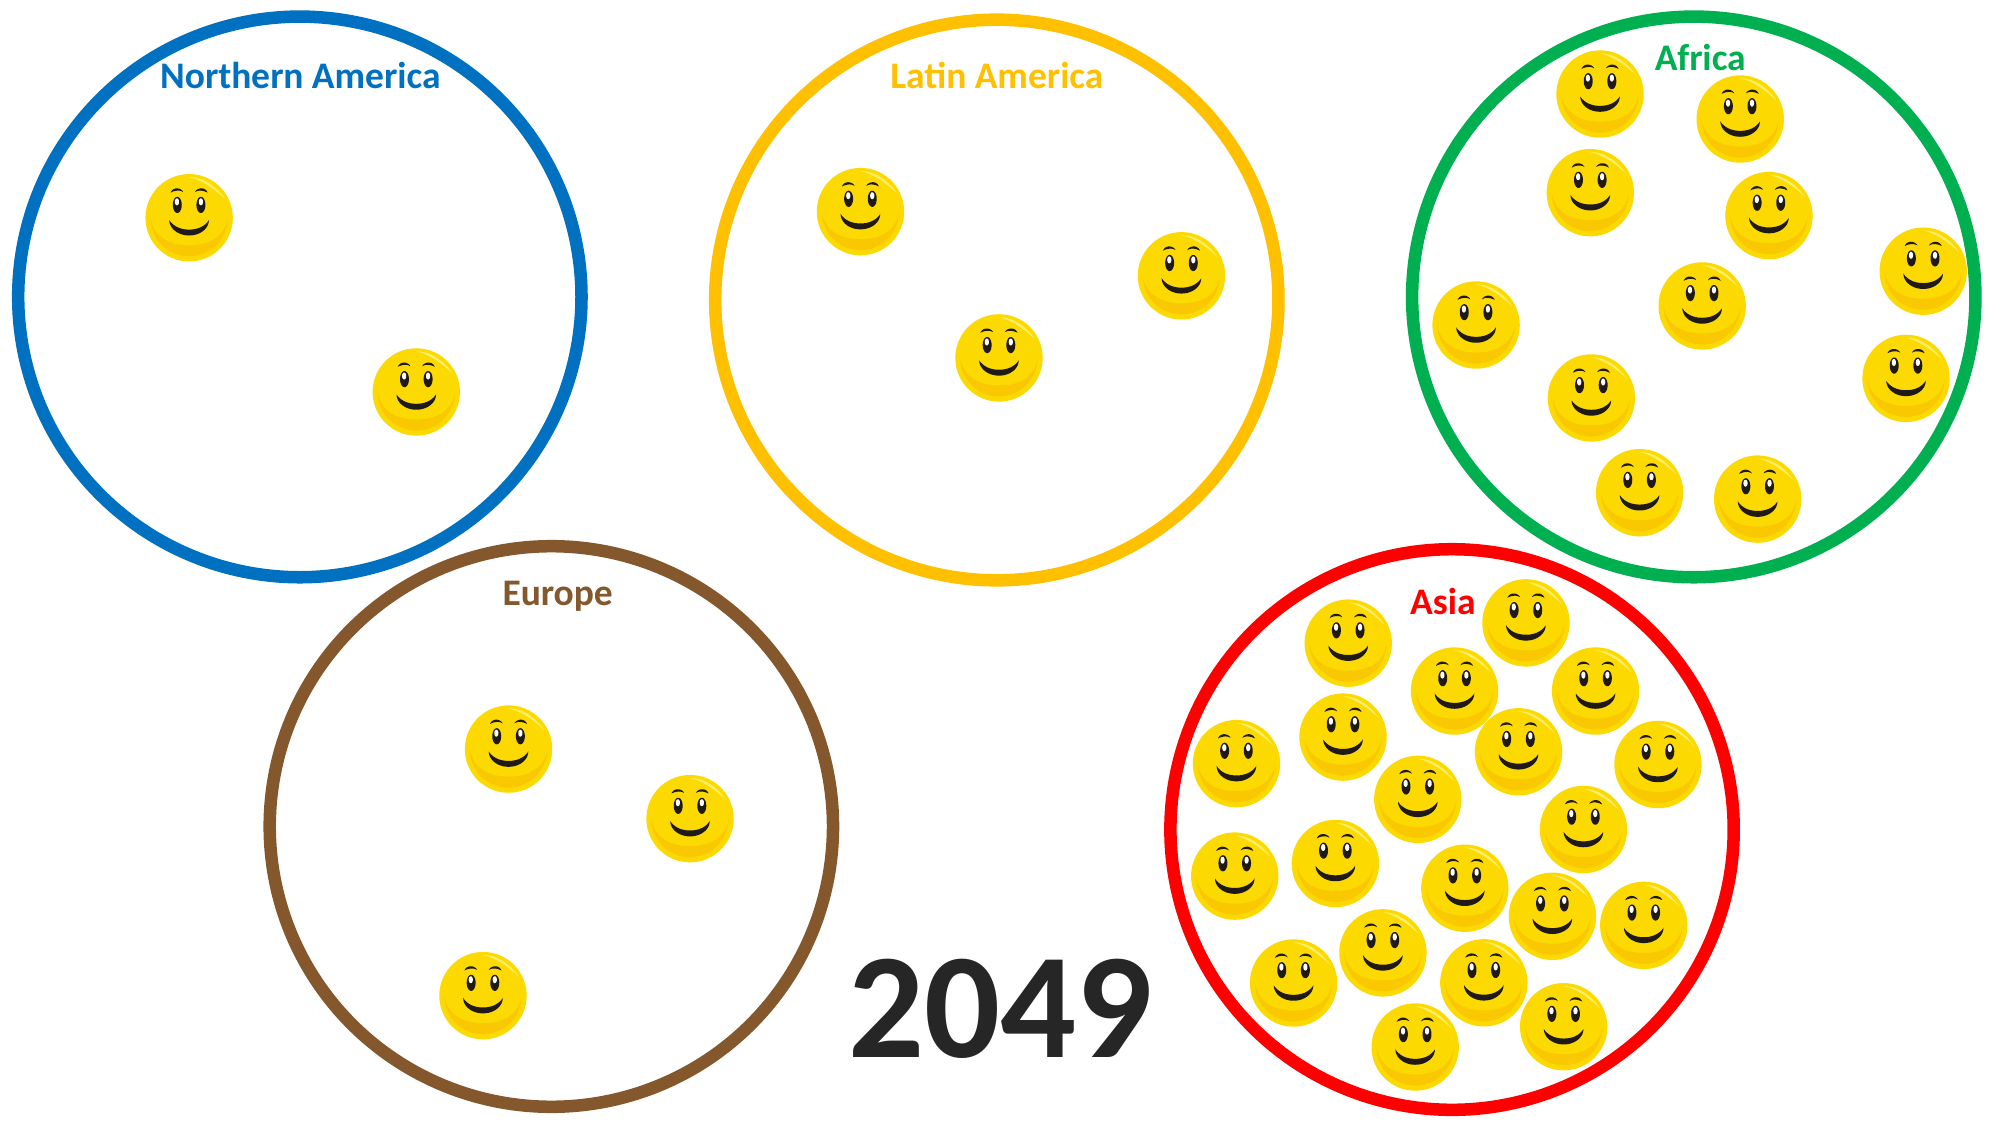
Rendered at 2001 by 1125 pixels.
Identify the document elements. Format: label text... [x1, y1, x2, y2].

picture [372, 348, 460, 436]
text_box [178, 15, 422, 43]
text_box [1558, 15, 1767, 50]
picture [1658, 262, 1746, 350]
picture [1192, 719, 1281, 808]
picture [1556, 50, 1644, 138]
picture [1546, 148, 1634, 237]
picture [1547, 354, 1636, 442]
picture [1879, 227, 1967, 315]
picture [816, 167, 905, 256]
picture [1600, 881, 1688, 970]
picture [145, 174, 233, 262]
picture [1291, 693, 1462, 908]
picture [1432, 281, 1520, 369]
picture [1249, 939, 1338, 1027]
text_box Europe [488, 560, 647, 621]
picture [1713, 455, 1802, 543]
text_box 2049 [820, 900, 1181, 1095]
picture [955, 314, 1043, 402]
text_box [17, 61, 583, 579]
text_box [1411, 31, 1977, 579]
picture [1862, 334, 1950, 423]
text_box [714, 46, 1280, 582]
text_box [881, 18, 1112, 43]
picture [1304, 599, 1392, 687]
text_box [268, 545, 835, 1108]
text_box Asia [1395, 569, 1493, 630]
text_box [1169, 548, 1735, 1111]
text_box Northern America [145, 43, 497, 104]
picture [1190, 832, 1279, 920]
picture [1696, 75, 1784, 163]
picture [1339, 579, 1702, 1091]
picture [1595, 448, 1684, 537]
text_box Latin America [875, 43, 1122, 104]
picture [646, 774, 734, 863]
picture [1137, 232, 1226, 320]
picture [464, 705, 553, 793]
picture [1725, 171, 1813, 260]
text_box Africa [1640, 25, 1788, 86]
picture [439, 951, 527, 1040]
